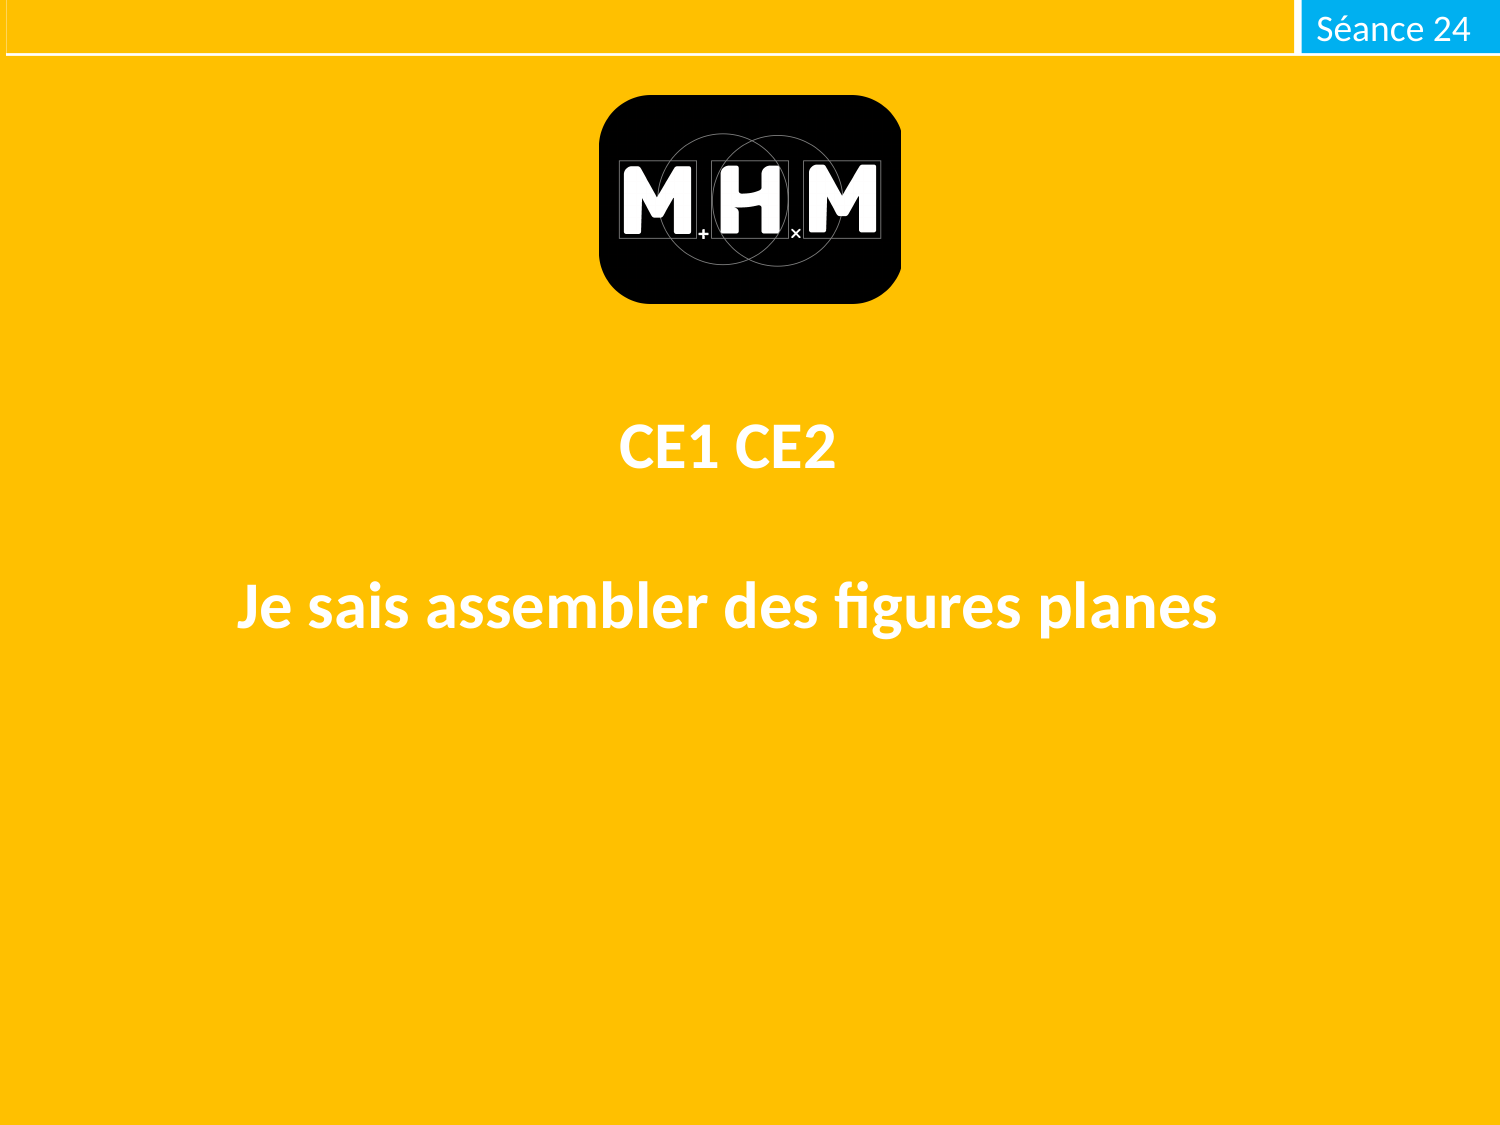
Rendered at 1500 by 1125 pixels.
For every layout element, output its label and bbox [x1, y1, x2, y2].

text_box [0, 55, 1500, 1125]
